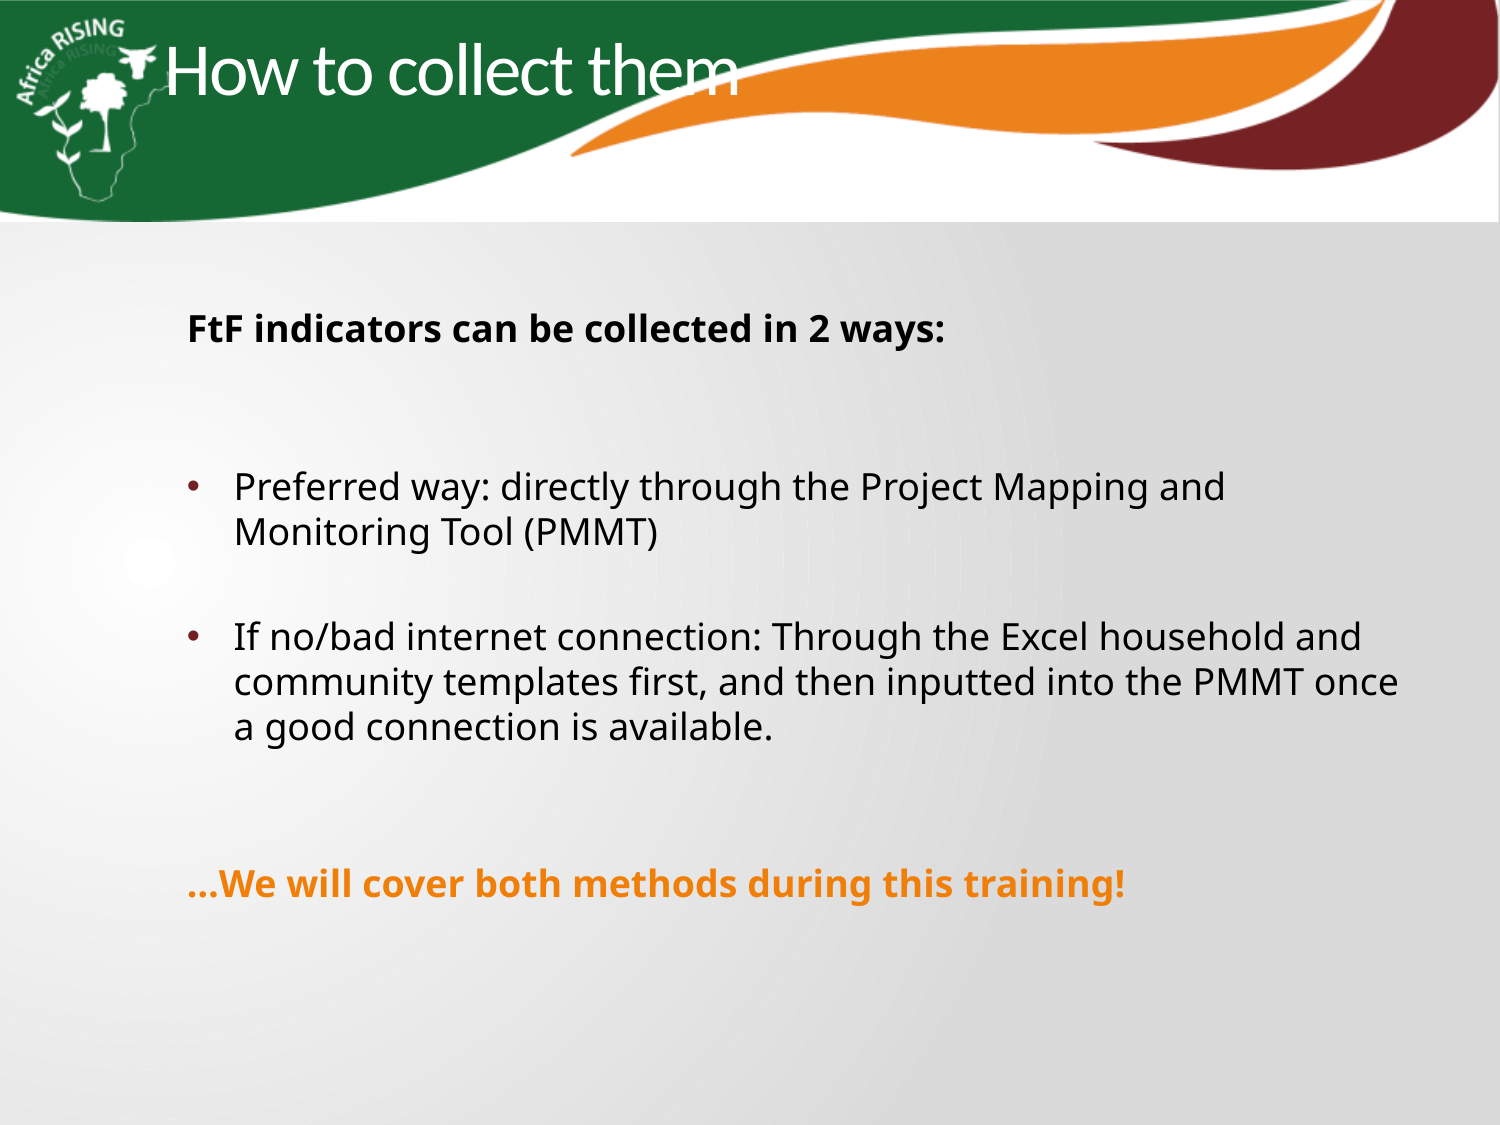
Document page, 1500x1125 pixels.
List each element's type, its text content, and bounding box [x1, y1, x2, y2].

picture [0, 0, 1499, 222]
list FtF indicators can be collected in 2 ways: Preferred way: directly through the Project Mapping and Monitoring Tool (PMMT) If no/bad internet connection: Through the Excel household and community templates first, and then inputted into the PMMT once a good connection is available. …We will cover both methods during this training! [153, 297, 1429, 436]
text_box How to collect them [149, 12, 1500, 201]
